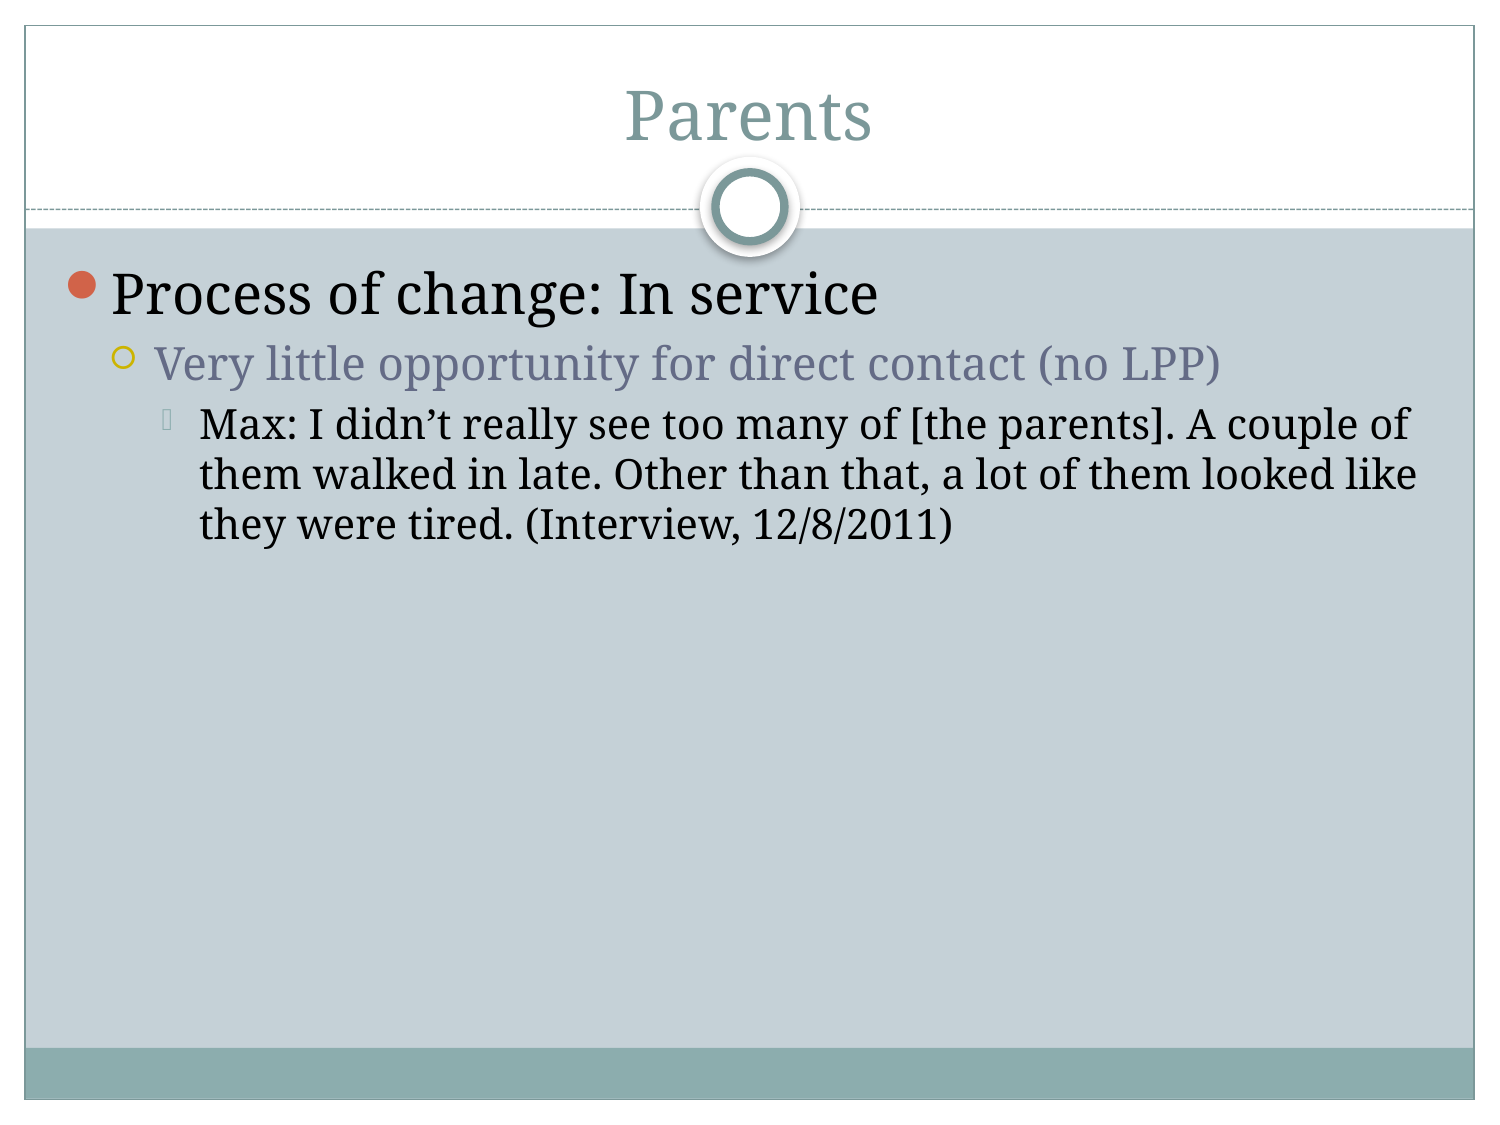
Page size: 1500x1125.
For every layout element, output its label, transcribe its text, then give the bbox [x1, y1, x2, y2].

title Parents [49, 37, 1450, 162]
list Process of change: In service Very little opportunity for direct contact (no LPP) Max: I didn’t really see too many of [the parents]. A couple of them walked in late. Other than that, a lot of them looked like they were tired. (Interview, 12/8/2011) [49, 250, 1445, 1001]
